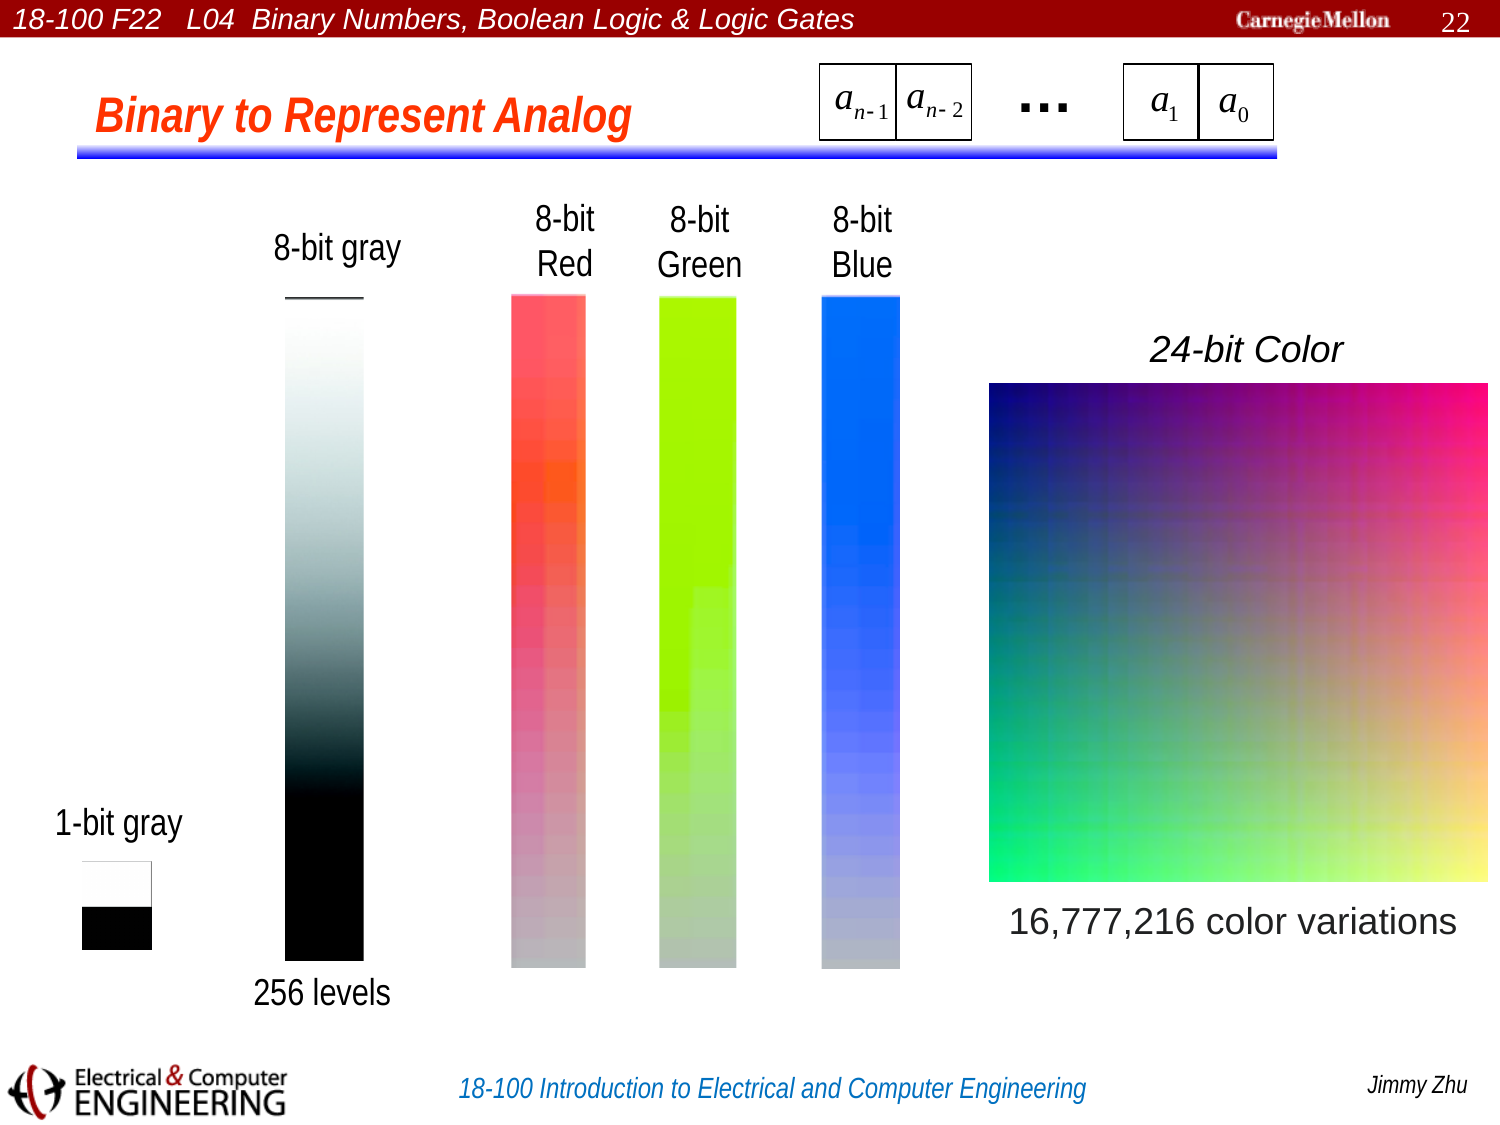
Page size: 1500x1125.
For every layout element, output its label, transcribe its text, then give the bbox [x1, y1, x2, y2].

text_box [819, 46, 1274, 141]
slide_number 22 [1217, 0, 1494, 34]
text_box 8-bit gray [258, 215, 417, 276]
text_box Binary to Represent Analog [68, 75, 660, 150]
text_box 16,777,216 color variations [993, 890, 1473, 950]
text_box 8-bit Red [509, 186, 621, 292]
picture [821, 293, 901, 969]
text_box 8-bit Blue [793, 187, 932, 293]
text_box 8-bit Green [619, 187, 780, 292]
text_box [77, 145, 1278, 159]
text_box 256 levels [238, 961, 407, 1021]
text_box 1-bit gray [40, 790, 198, 851]
picture [0, 1058, 298, 1125]
picture [0, 292, 657, 968]
picture [989, 383, 1489, 882]
picture [72, 862, 161, 950]
text_box 24-bit Color [1135, 317, 1369, 378]
picture [658, 294, 737, 969]
